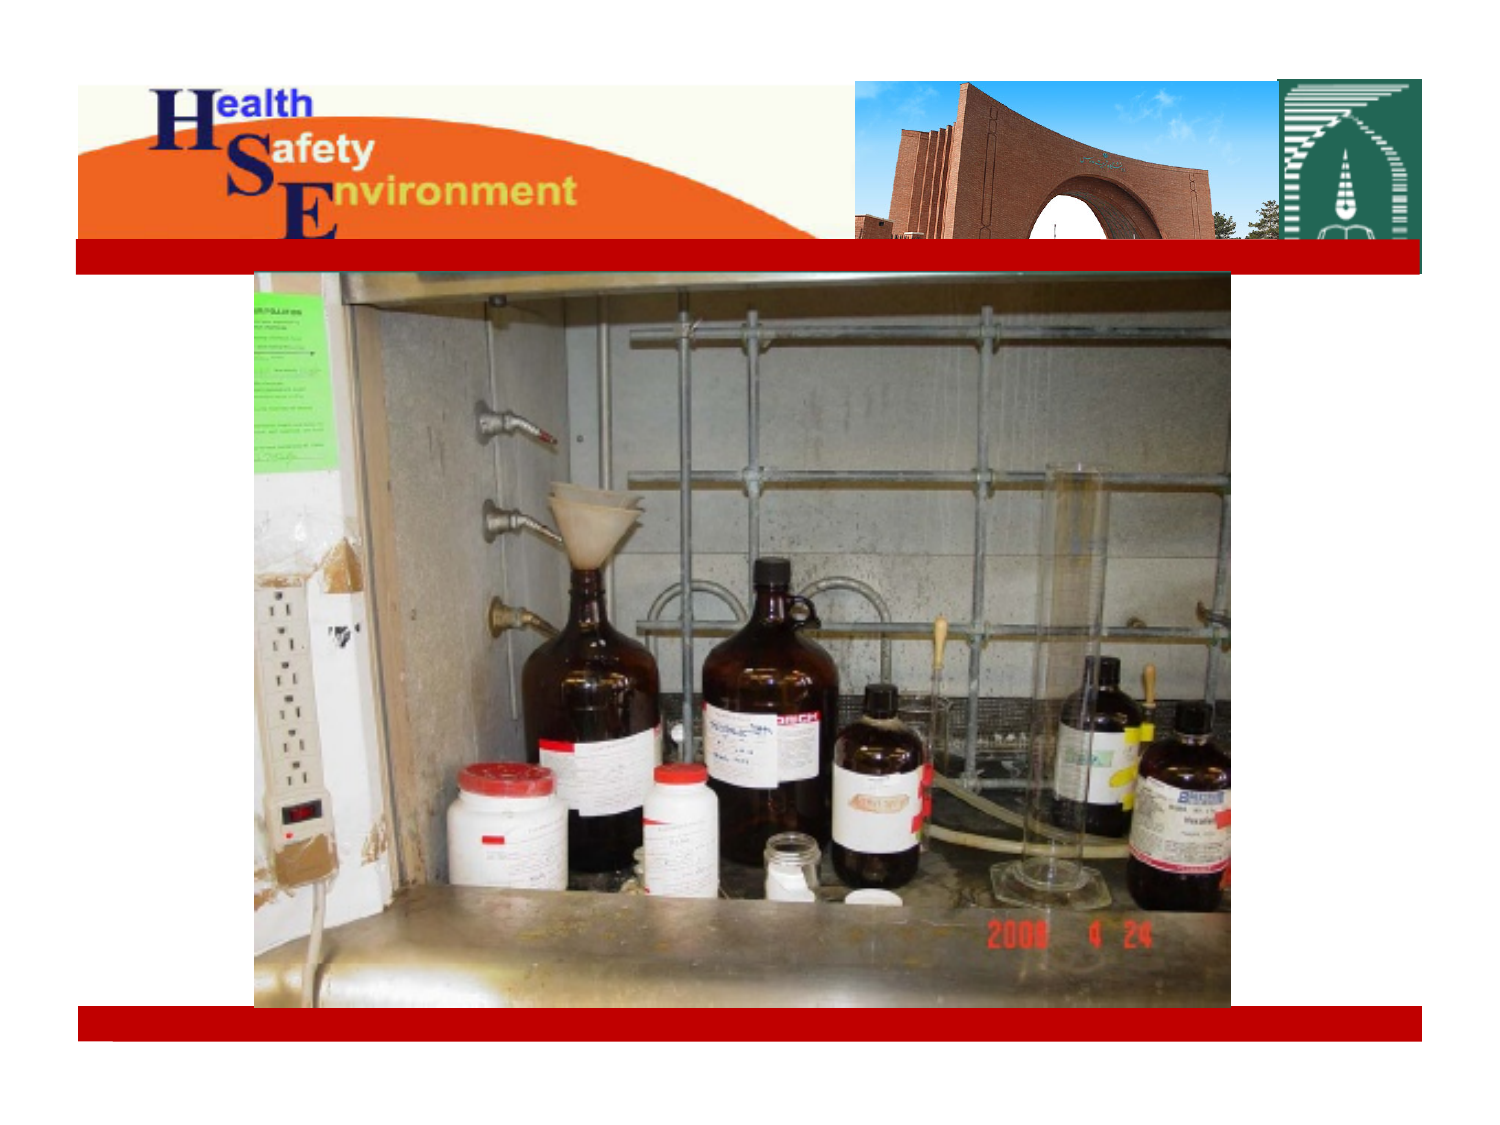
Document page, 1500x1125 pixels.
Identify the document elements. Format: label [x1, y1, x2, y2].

picture [78, 79, 1422, 274]
list [253, 270, 1231, 1008]
